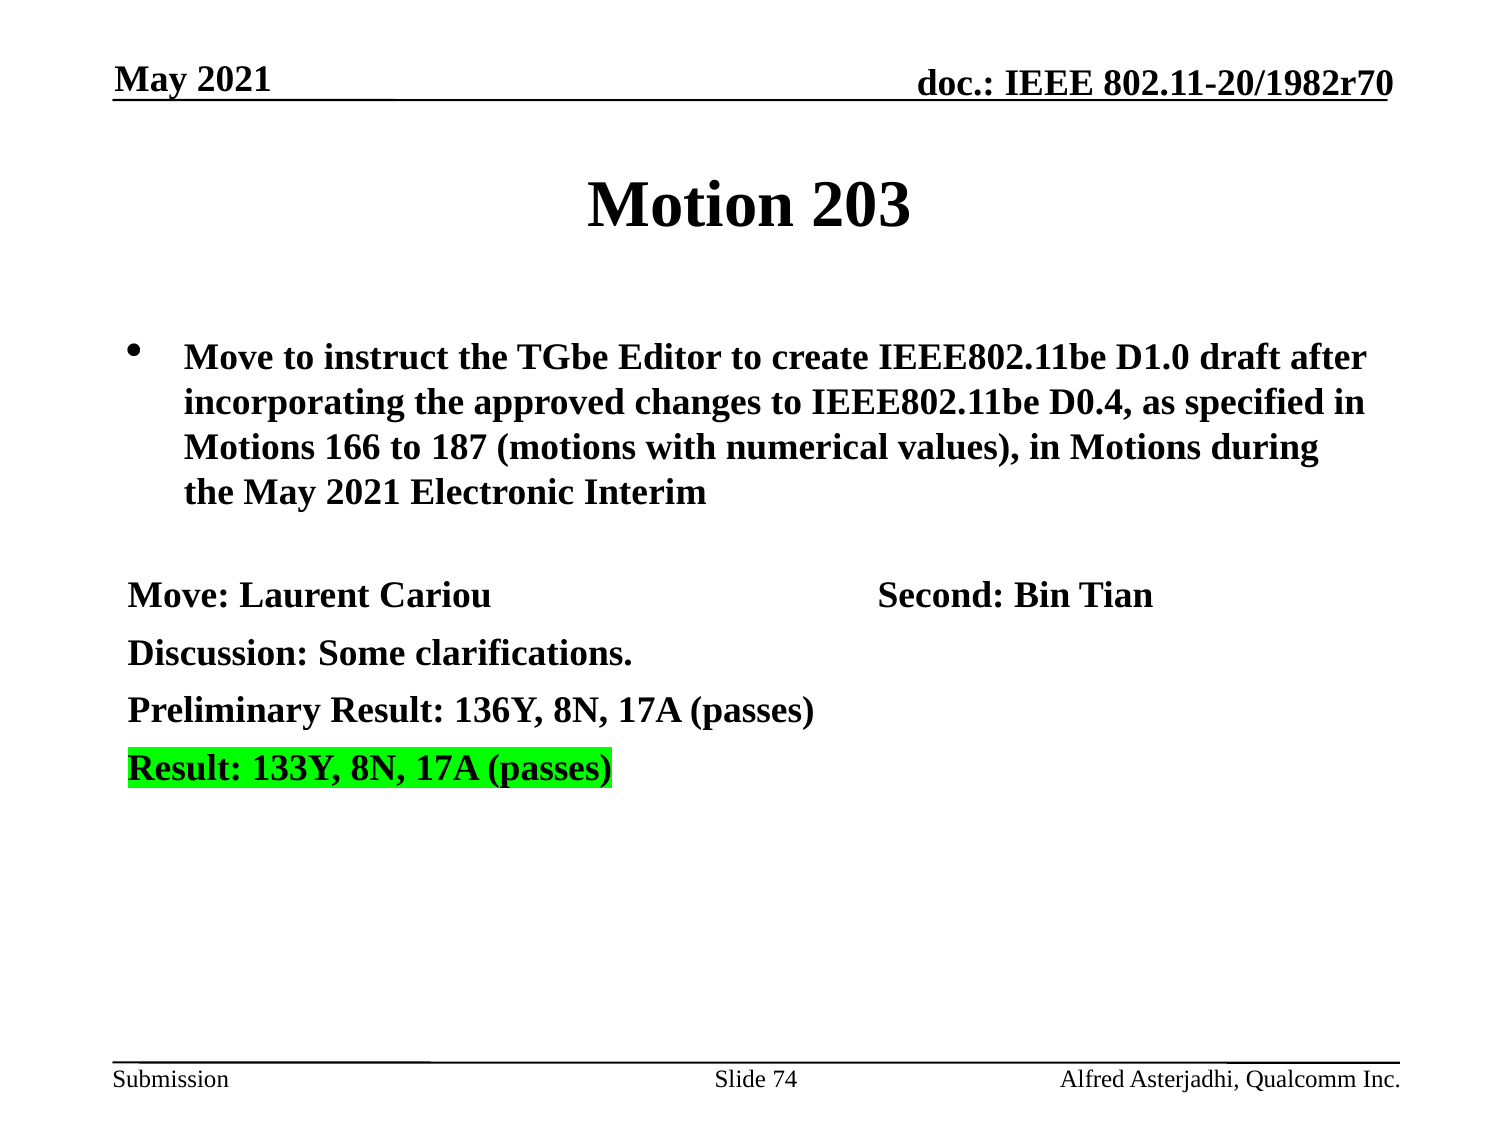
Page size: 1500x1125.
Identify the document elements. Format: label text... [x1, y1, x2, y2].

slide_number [114, 54, 423, 100]
title Motion 203 [112, 112, 1388, 288]
list Move to instruct the TGbe Editor to create IEEE802.11be D1.0 draft after incorporating the approved changes to IEEE802.11be D0.4, as specified in Motions 166 to 187 (motions with numerical values), in Motions during the May 2021 Electronic Interim Move: Laurent Cariou Second: Bin Tian Discussion: Some clarifications. Preliminary Result: 136Y, 8N, 17A (passes) Result: 133Y, 8N, 17A (passes) [112, 324, 1388, 1000]
slide_number Slide 74 [712, 1061, 800, 1123]
footer Alfred Asterjadhi, Qualcomm Inc. [878, 1061, 1402, 1093]
